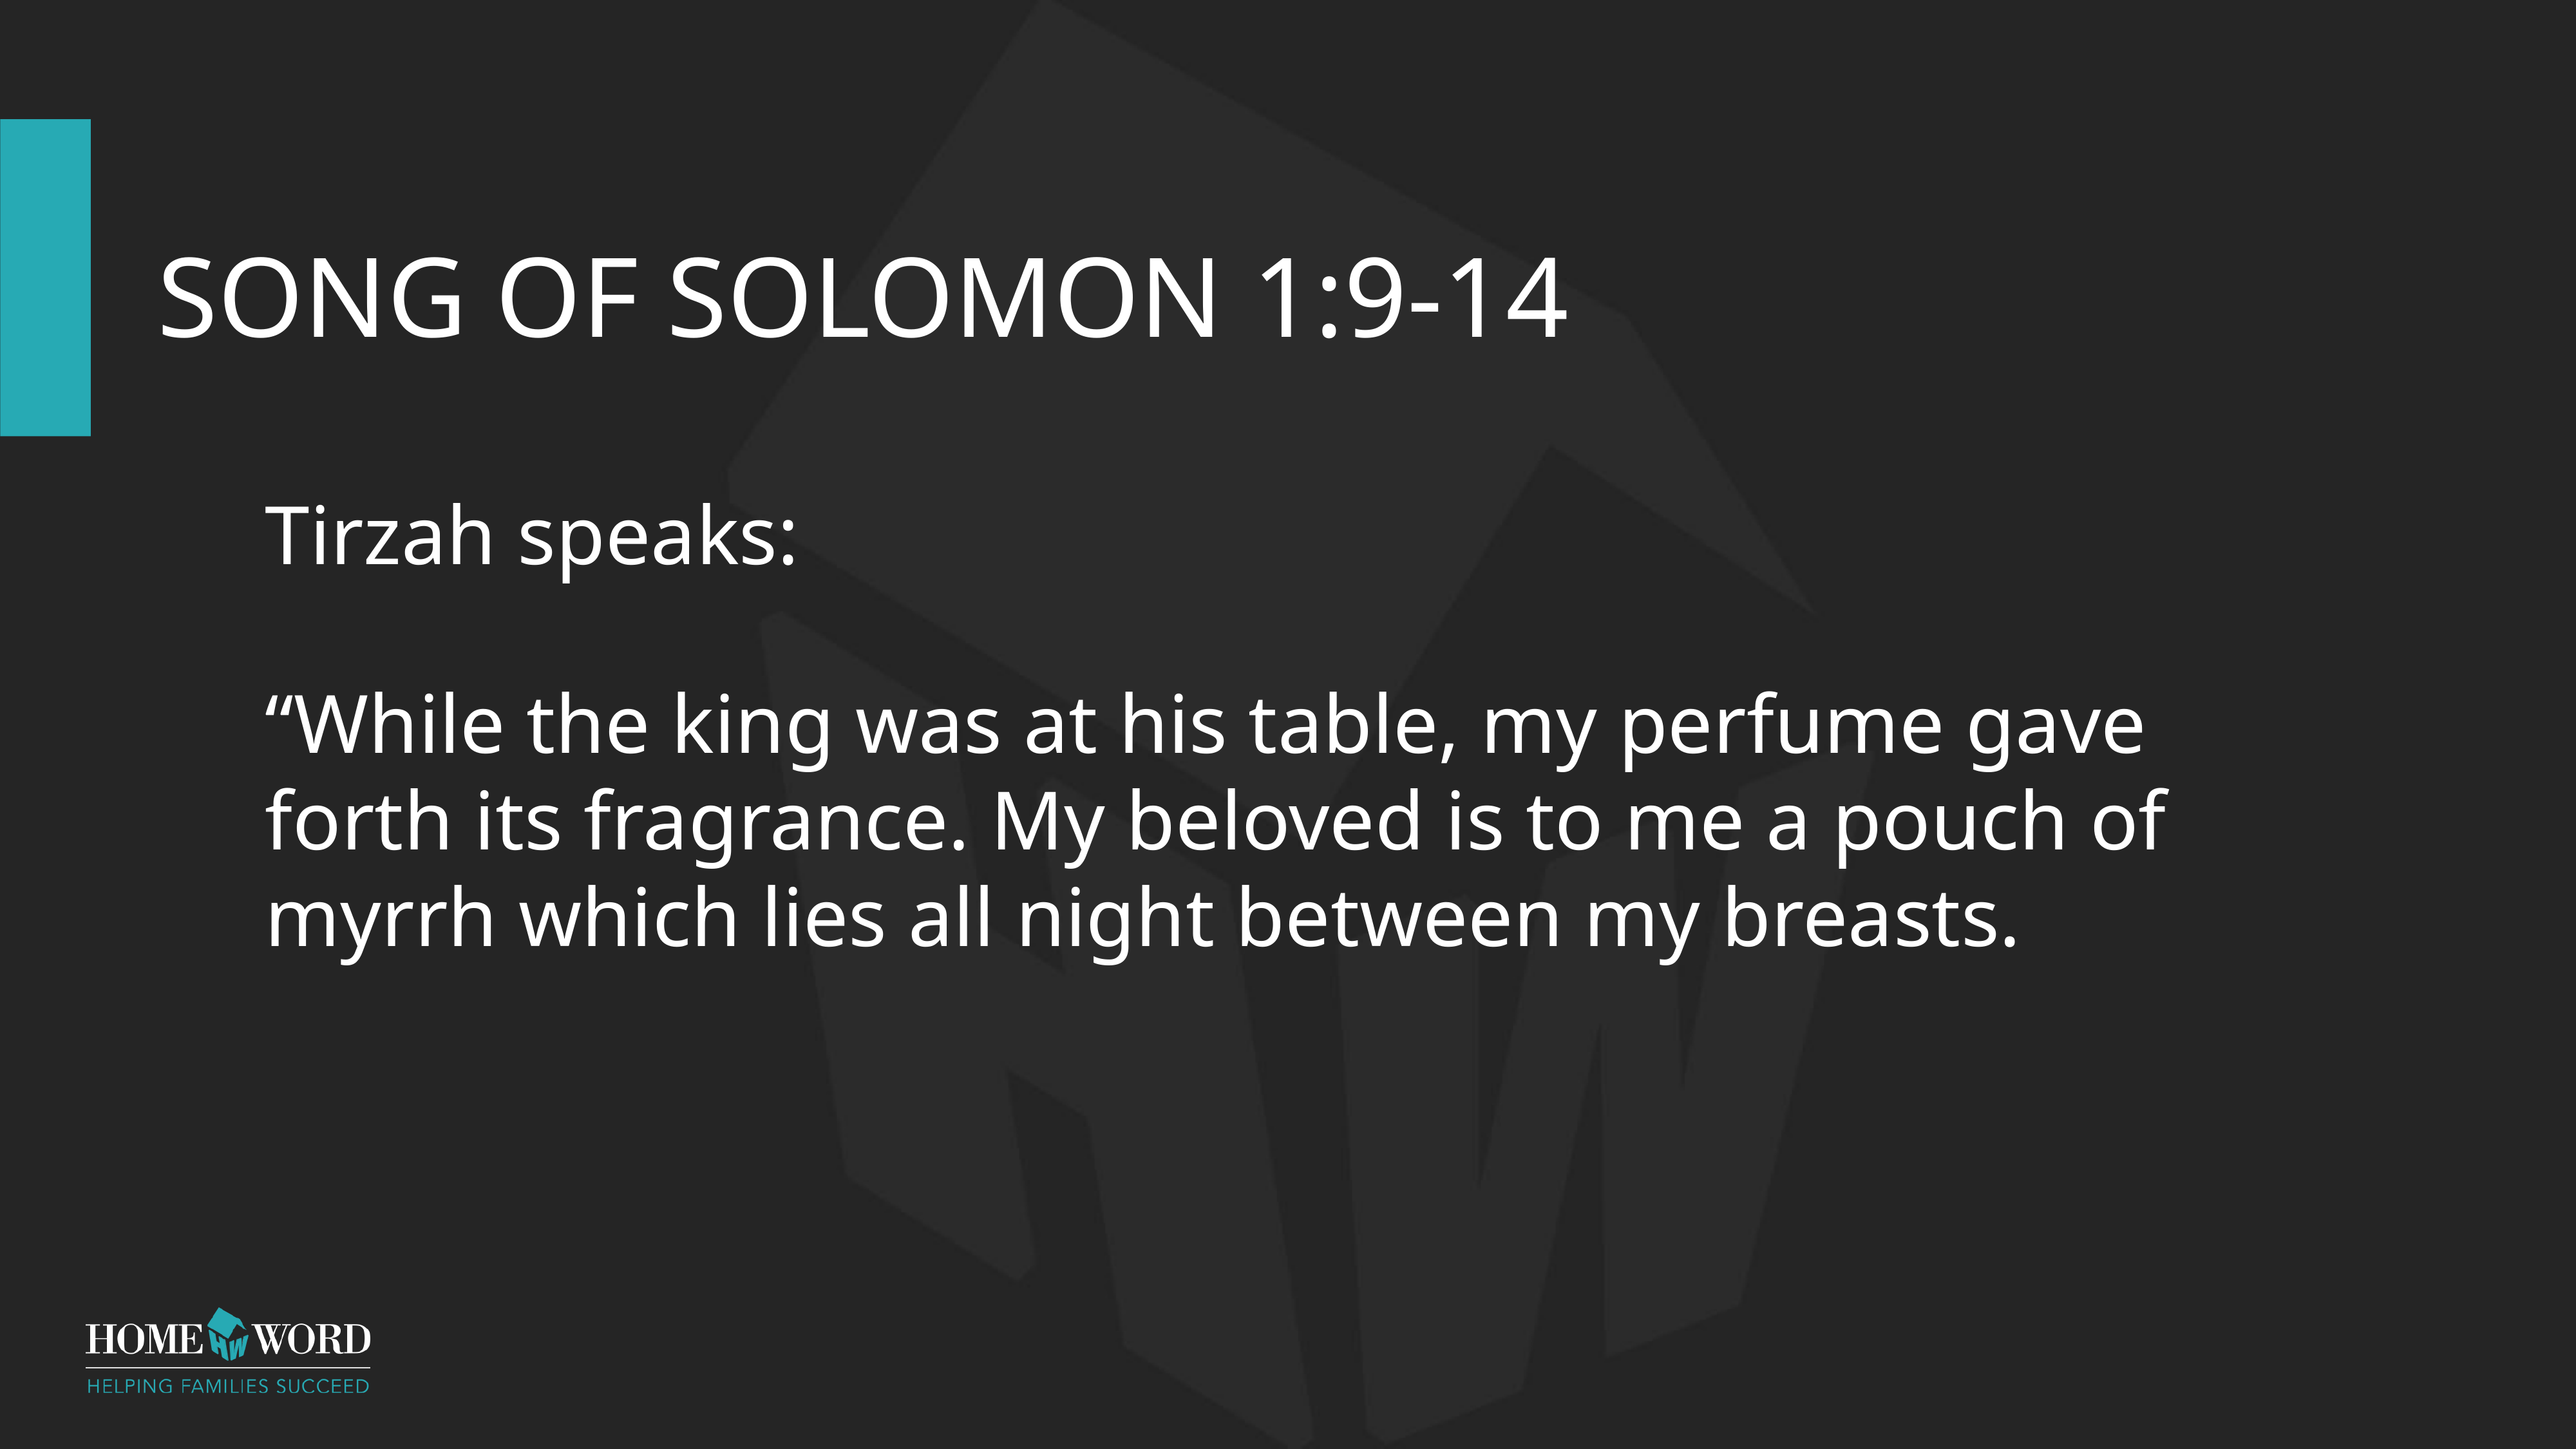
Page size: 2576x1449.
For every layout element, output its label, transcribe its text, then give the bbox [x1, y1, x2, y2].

picture [0, 0, 2576, 1449]
text_box Tirzah speaks: “While the king was at his table, my perfume gave forth its fragrance. My beloved is to me a pouch of myrrh which lies all night between my breasts. [260, 478, 2231, 1244]
title Song of Solomon 1:9-14 [151, 120, 2201, 466]
